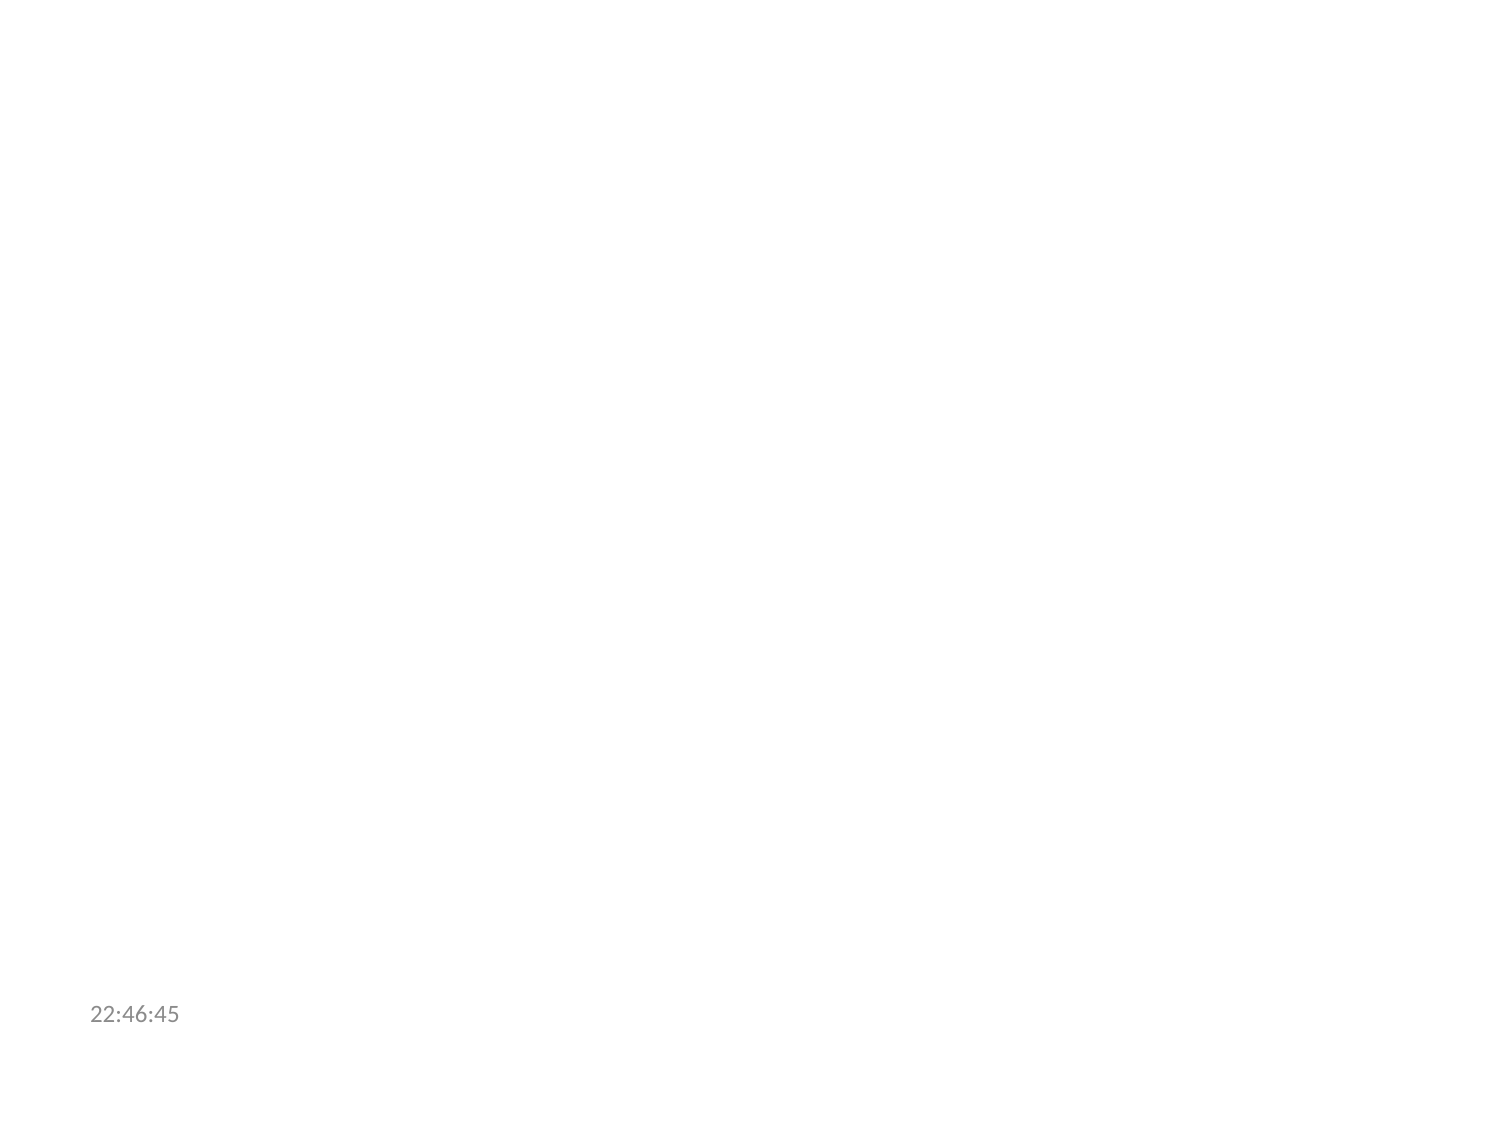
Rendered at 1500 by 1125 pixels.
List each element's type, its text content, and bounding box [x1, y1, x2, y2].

text_box 15:35:09 [75, 982, 425, 1043]
